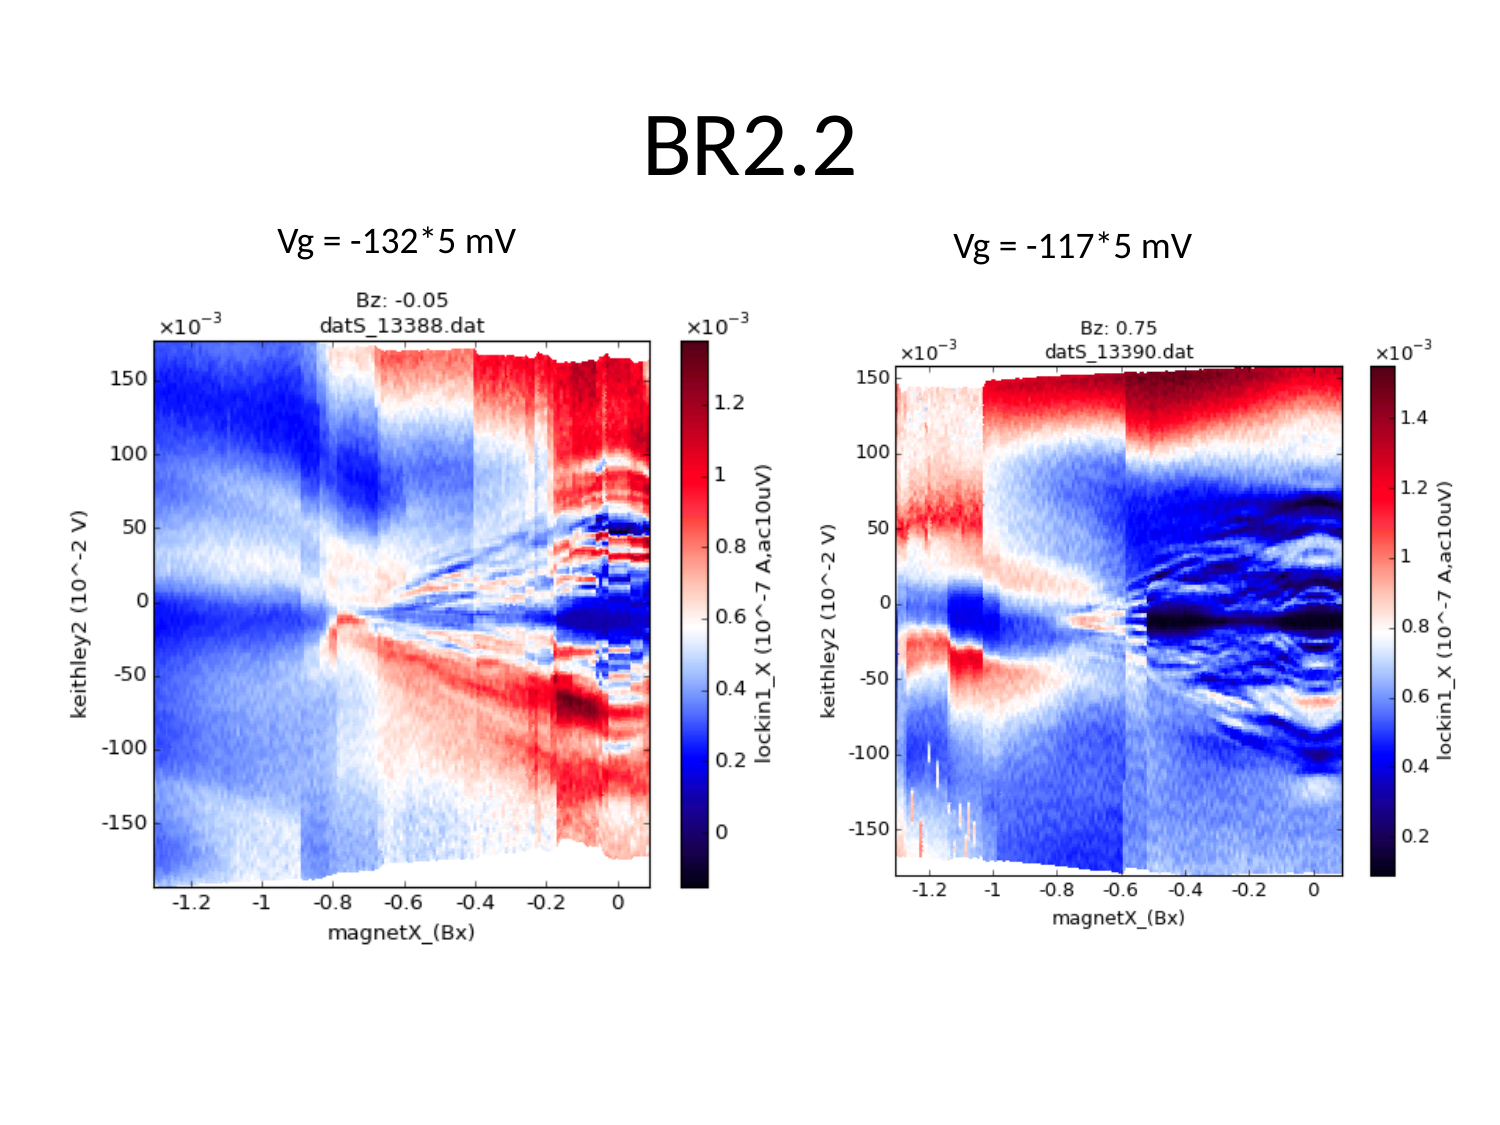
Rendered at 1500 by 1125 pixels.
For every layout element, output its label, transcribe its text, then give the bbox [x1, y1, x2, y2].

picture [801, 299, 1476, 951]
title BR2.2 [75, 45, 1425, 233]
picture [49, 269, 797, 968]
text_box Vg = -132*5 mV [262, 208, 663, 268]
text_box Vg = -117*5 mV [938, 213, 1339, 274]
